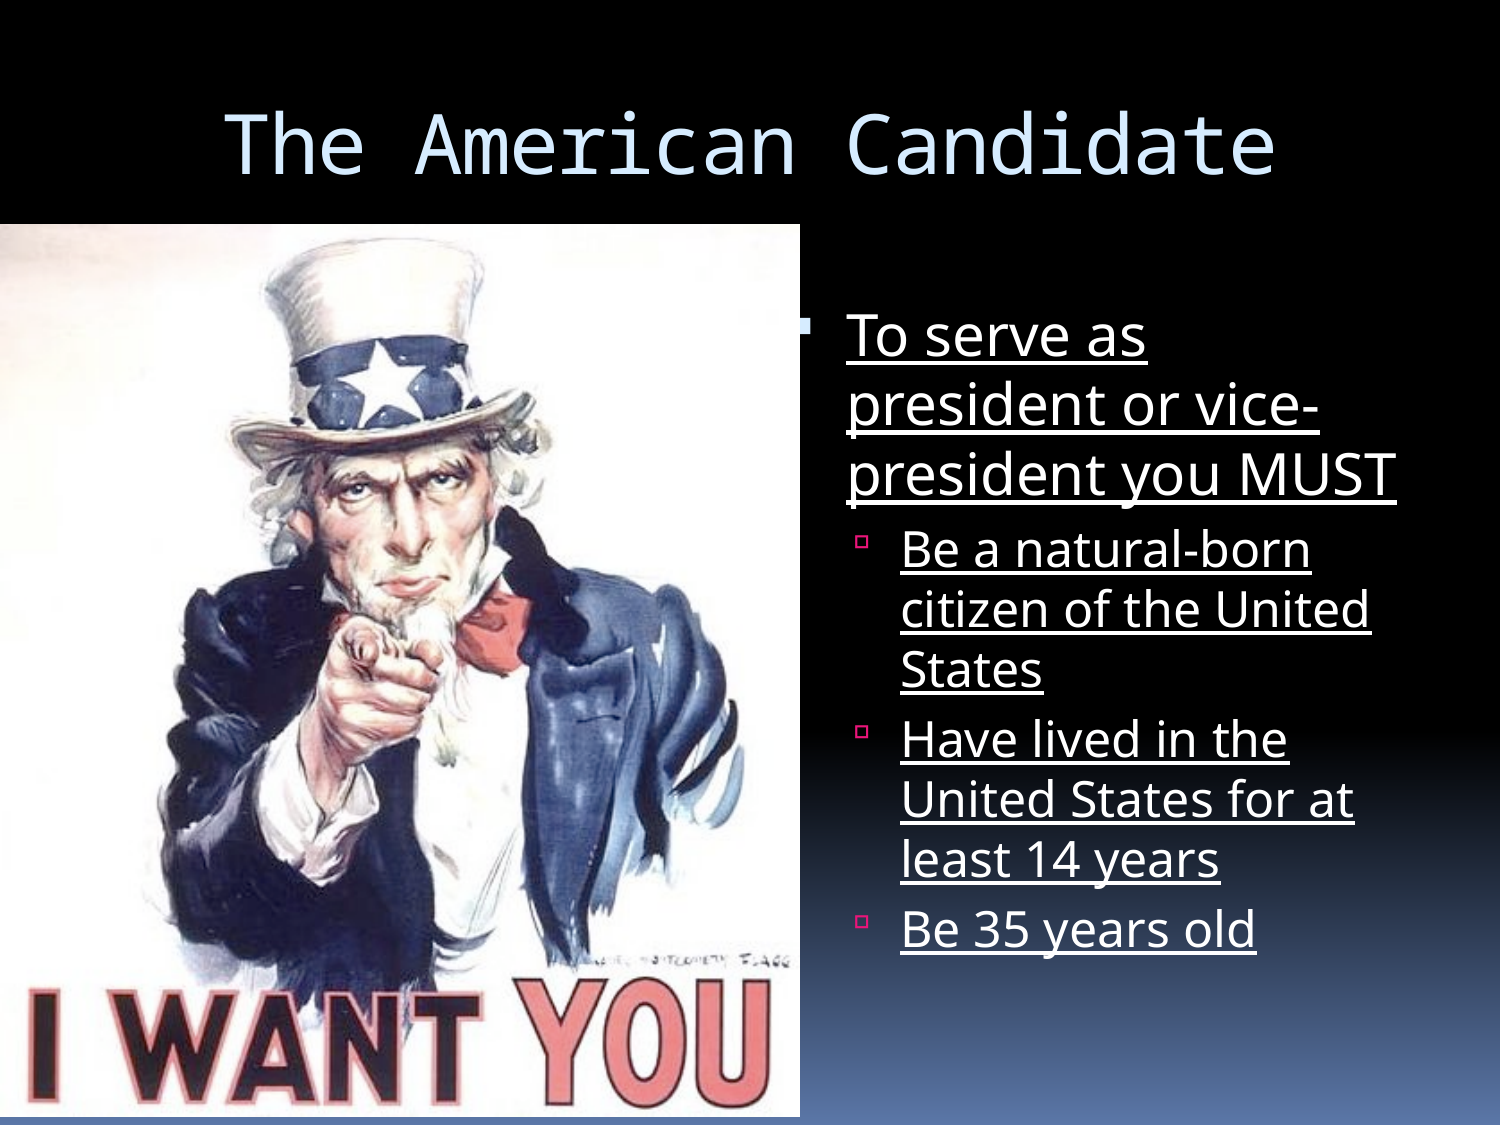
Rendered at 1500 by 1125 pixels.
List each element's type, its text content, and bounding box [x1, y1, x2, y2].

list To serve as president or vice-president you MUST Be a natural-born citizen of the United States Have lived in the United States for at least 14 years Be 35 years old [809, 290, 1427, 1033]
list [0, 224, 801, 1117]
title The American Candidate [75, 83, 1425, 234]
